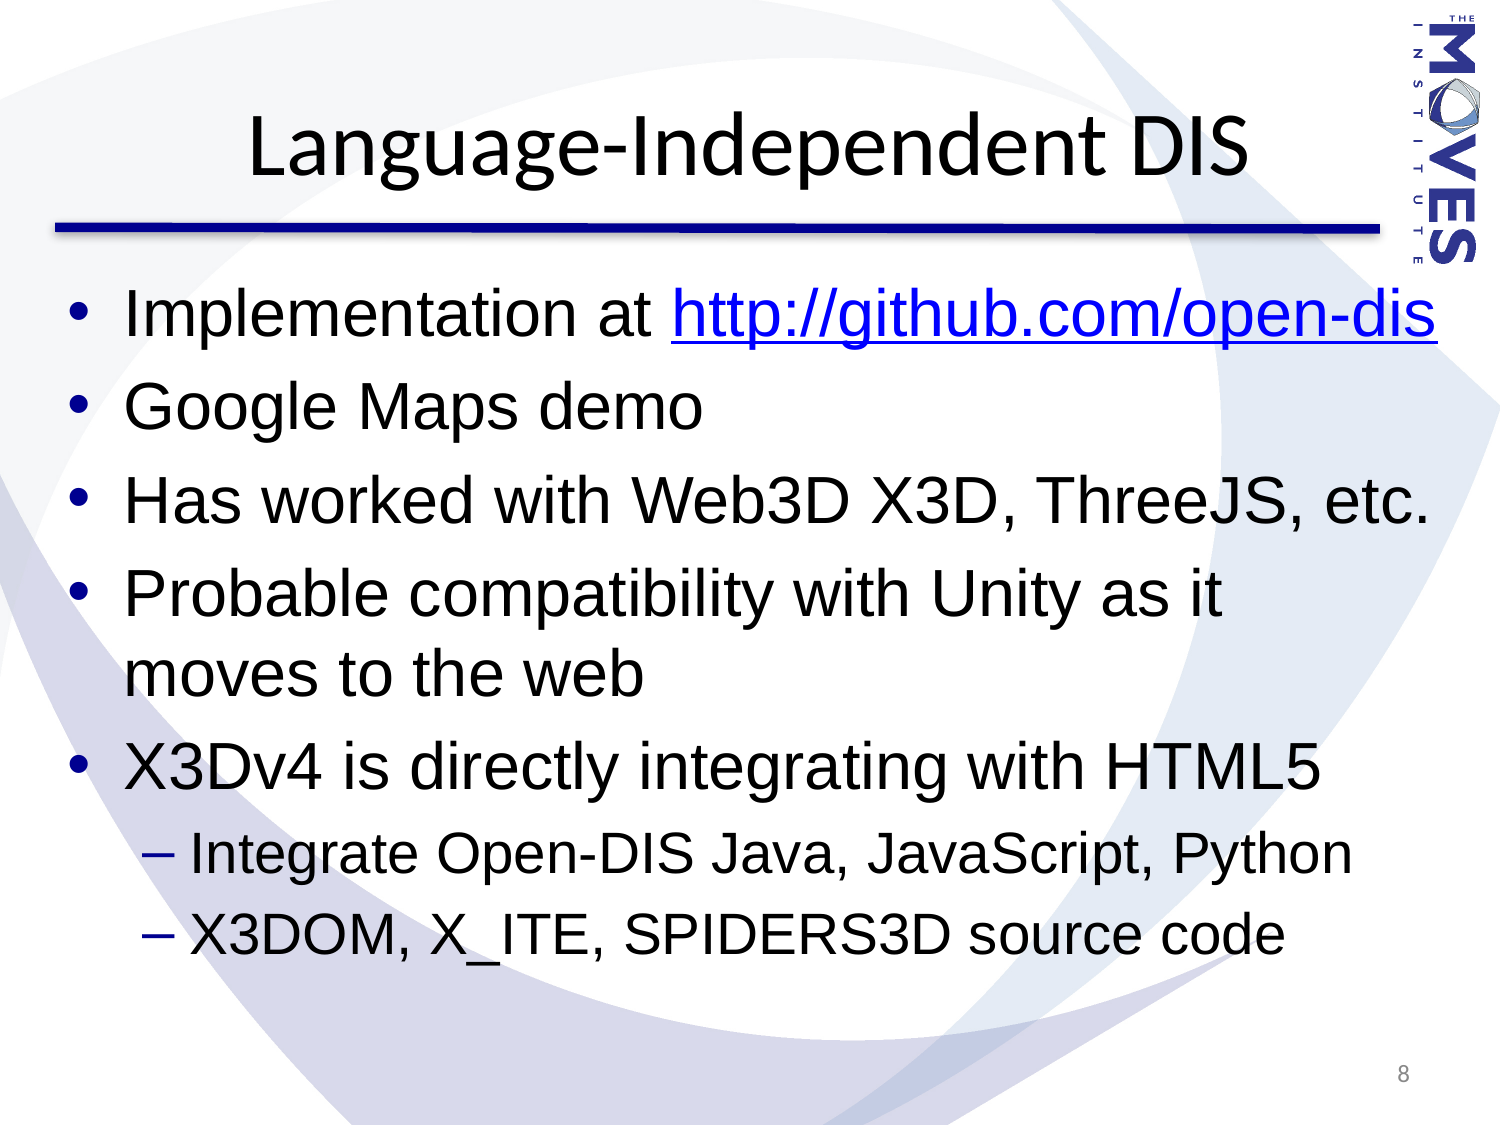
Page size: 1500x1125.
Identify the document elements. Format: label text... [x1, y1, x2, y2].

list Implementation at http://github.com/open-dis Google Maps demo Has worked with Web3D X3D, ThreeJS, etc. Probable compatibility with Unity as it moves to the web X3Dv4 is directly integrating with HTML5 Integrate Open-DIS Java, JavaScript, Python X3DOM, X_ITE, SPIDERS3D source code [52, 262, 1454, 1005]
slide_number 8 [1074, 1042, 1425, 1103]
picture [0, 0, 1500, 1125]
title Language-Independent DIS [75, 45, 1425, 233]
